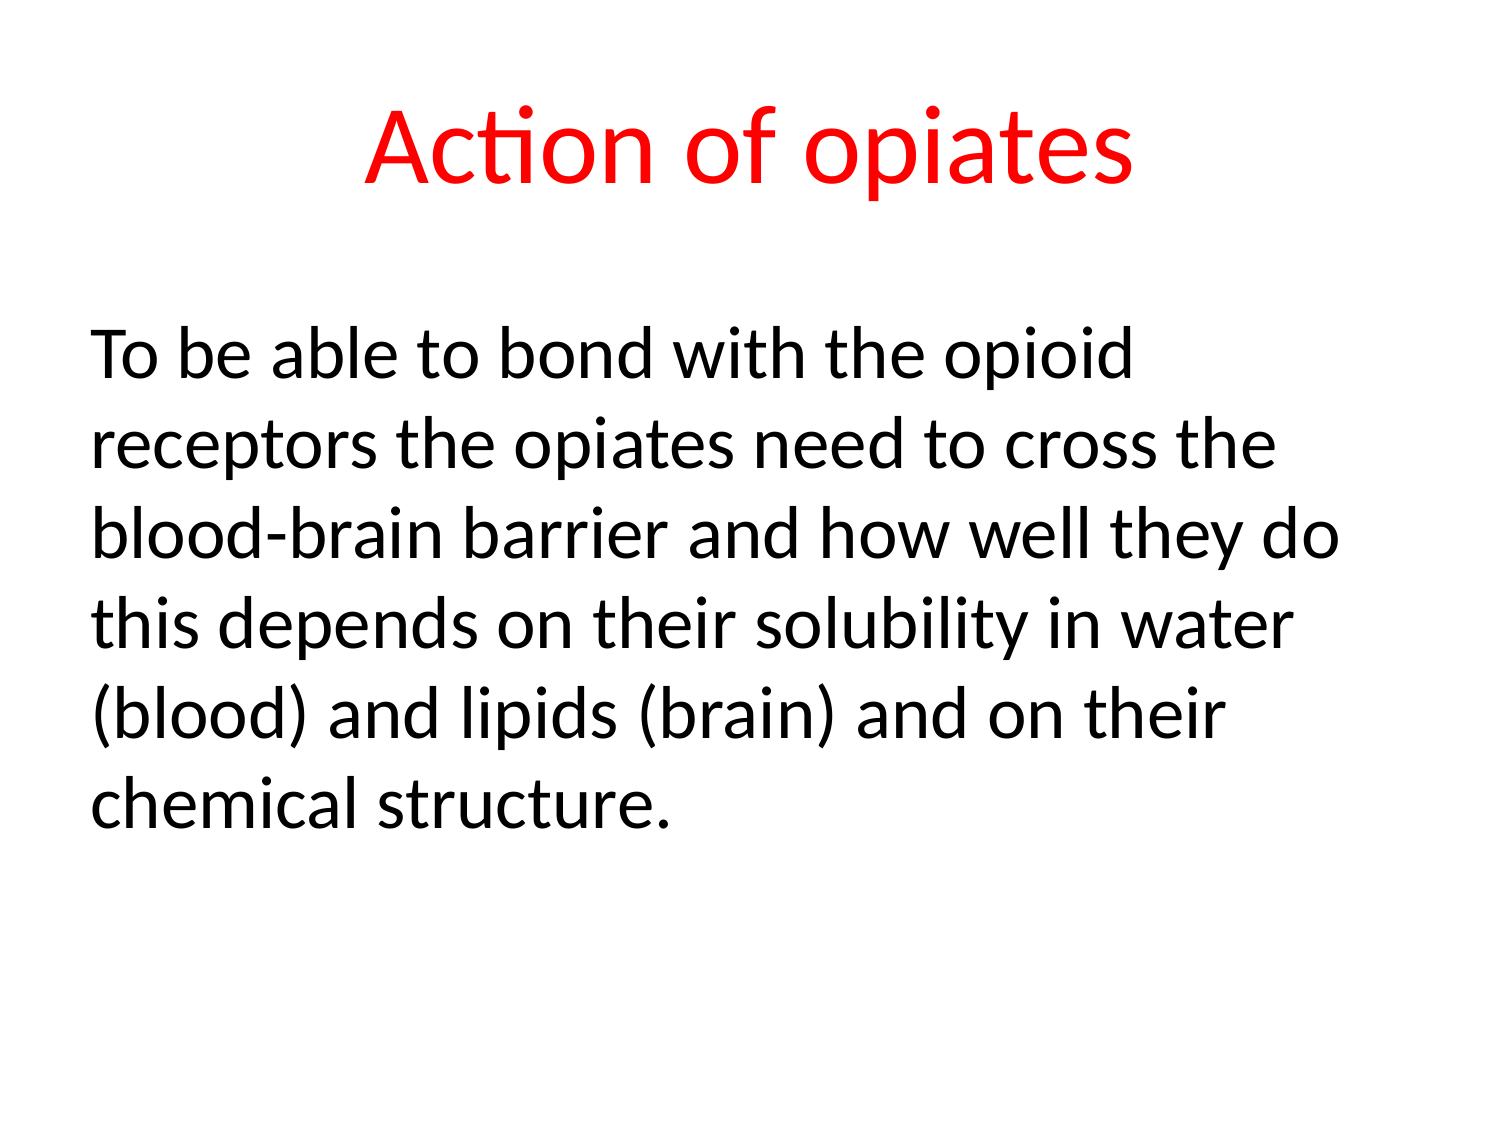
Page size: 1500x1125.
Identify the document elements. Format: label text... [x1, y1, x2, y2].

list To be able to bond with the opioid receptors the opiates need to cross the blood-brain barrier and how well they do this depends on their solubility in water (blood) and lipids (brain) and on their chemical structure. [75, 296, 1425, 1005]
title Action of opiates [75, 45, 1425, 233]
